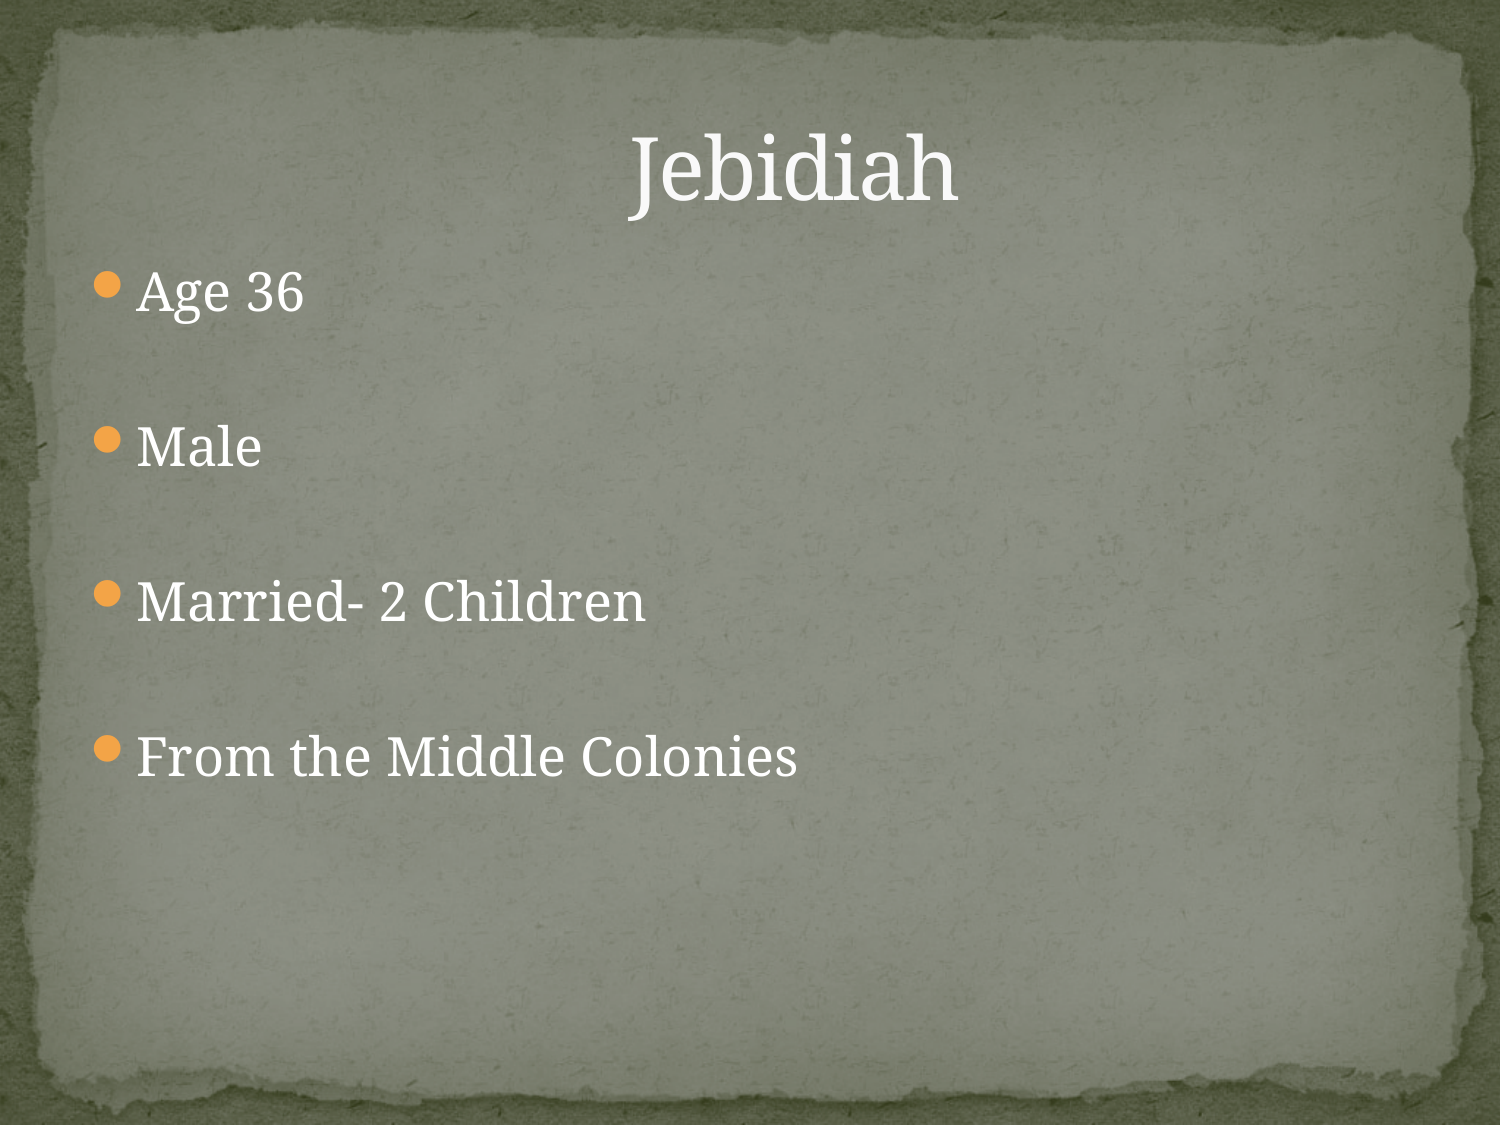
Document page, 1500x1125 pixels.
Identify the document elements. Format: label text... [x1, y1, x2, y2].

list Age 36 Male Married- 2 Children From the Middle Colonies [74, 249, 1426, 1001]
title Jebidiah [74, 24, 1425, 225]
